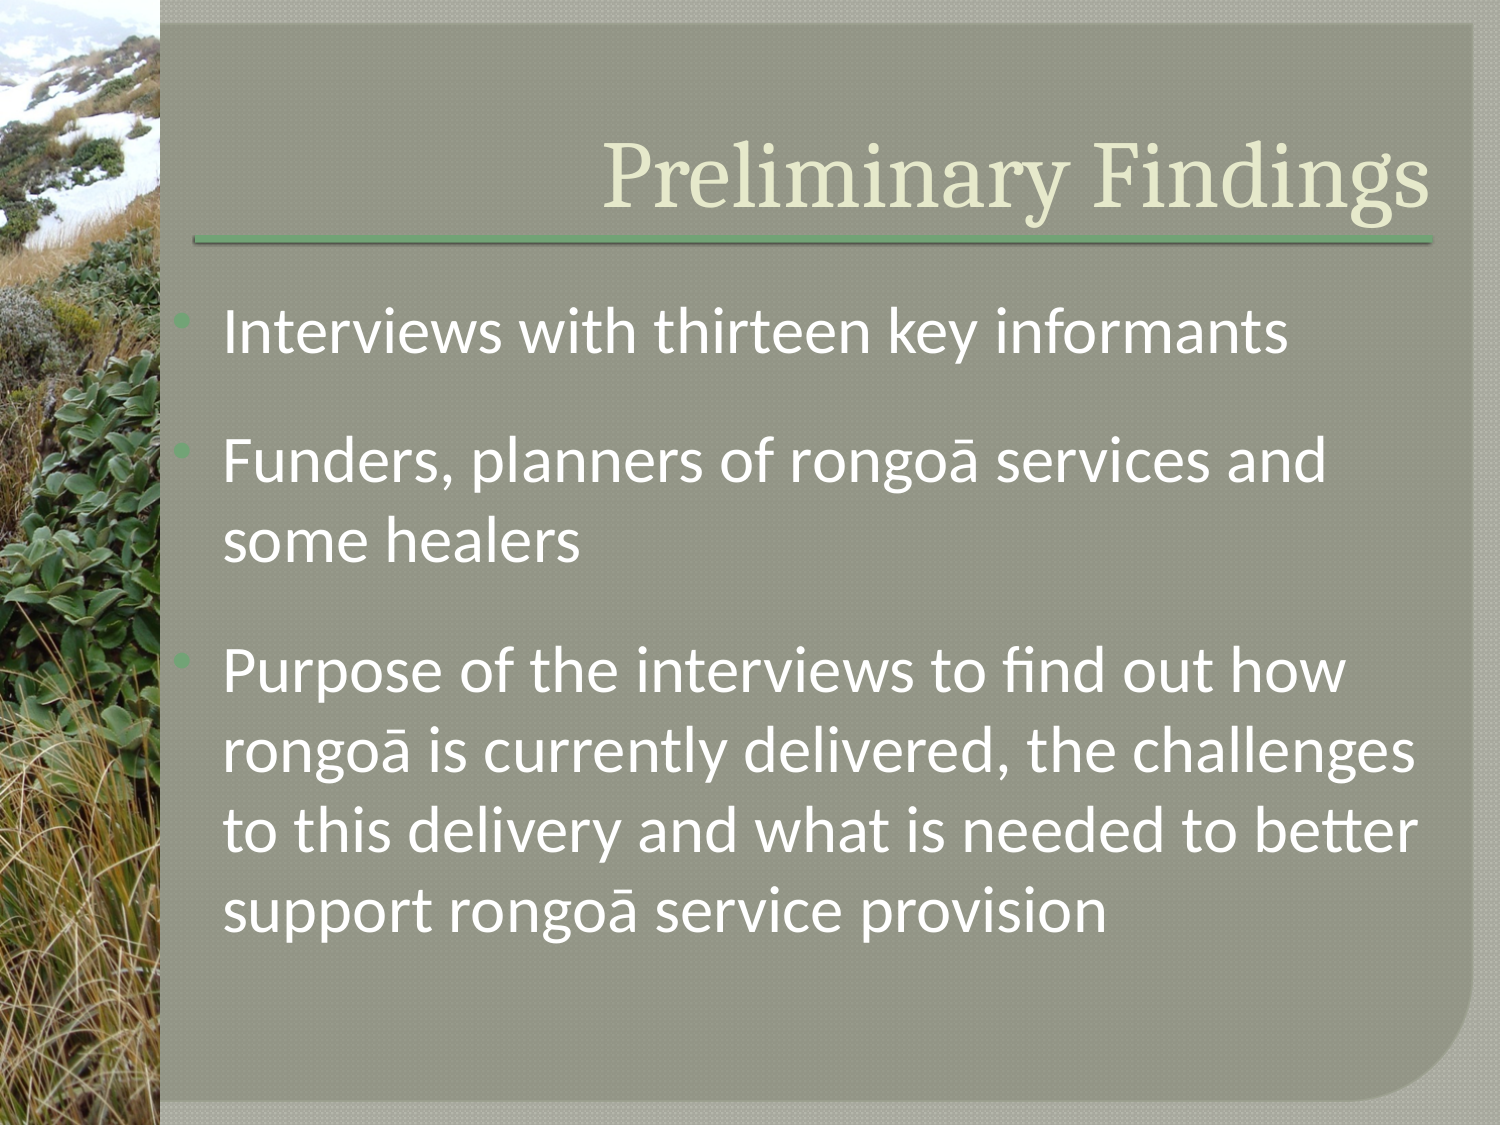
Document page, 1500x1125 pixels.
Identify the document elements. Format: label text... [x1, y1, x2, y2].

list Interviews with thirteen key informants Funders, planners of rongoā services and some healers Purpose of the interviews to find out how rongoā is currently delivered, the challenges to this delivery and what is needed to better support rongoā service provision [159, 278, 1496, 1022]
picture [0, 0, 160, 1125]
title Preliminary Findings [180, 46, 1447, 234]
